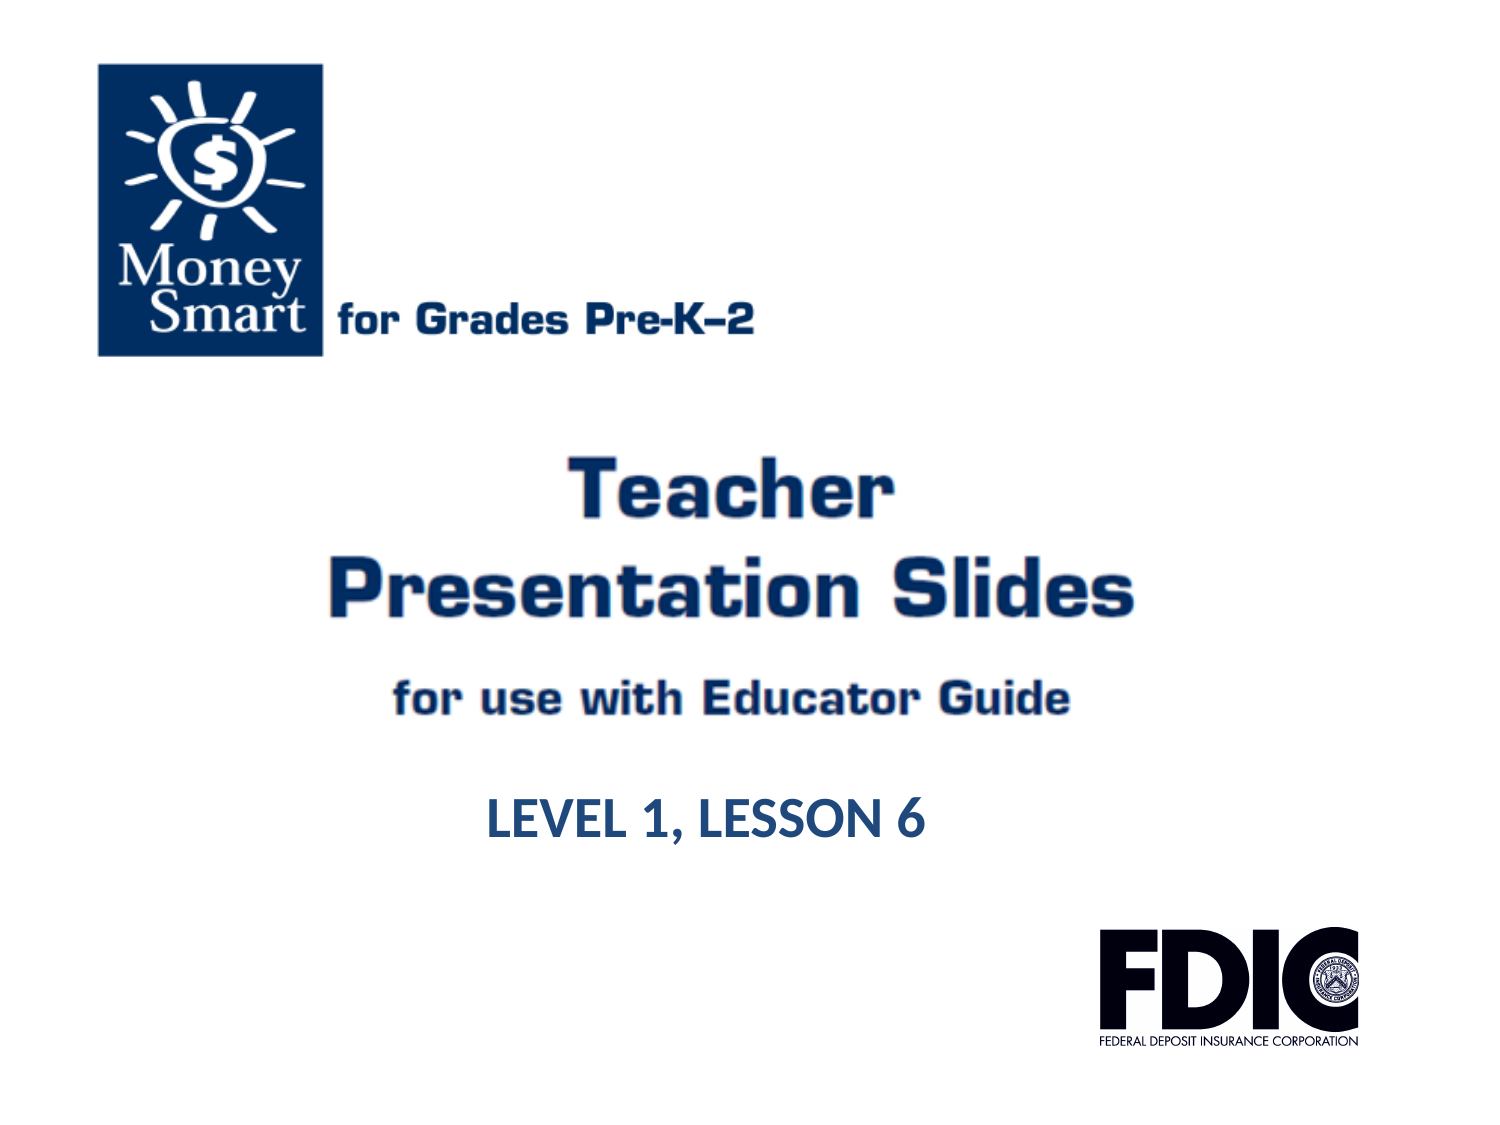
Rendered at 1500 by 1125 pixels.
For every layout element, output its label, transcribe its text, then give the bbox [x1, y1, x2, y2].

picture [302, 437, 1173, 772]
picture [1099, 927, 1359, 1047]
picture [87, 62, 762, 363]
text_box LEVEL 1, LESSON 6 [462, 780, 950, 856]
